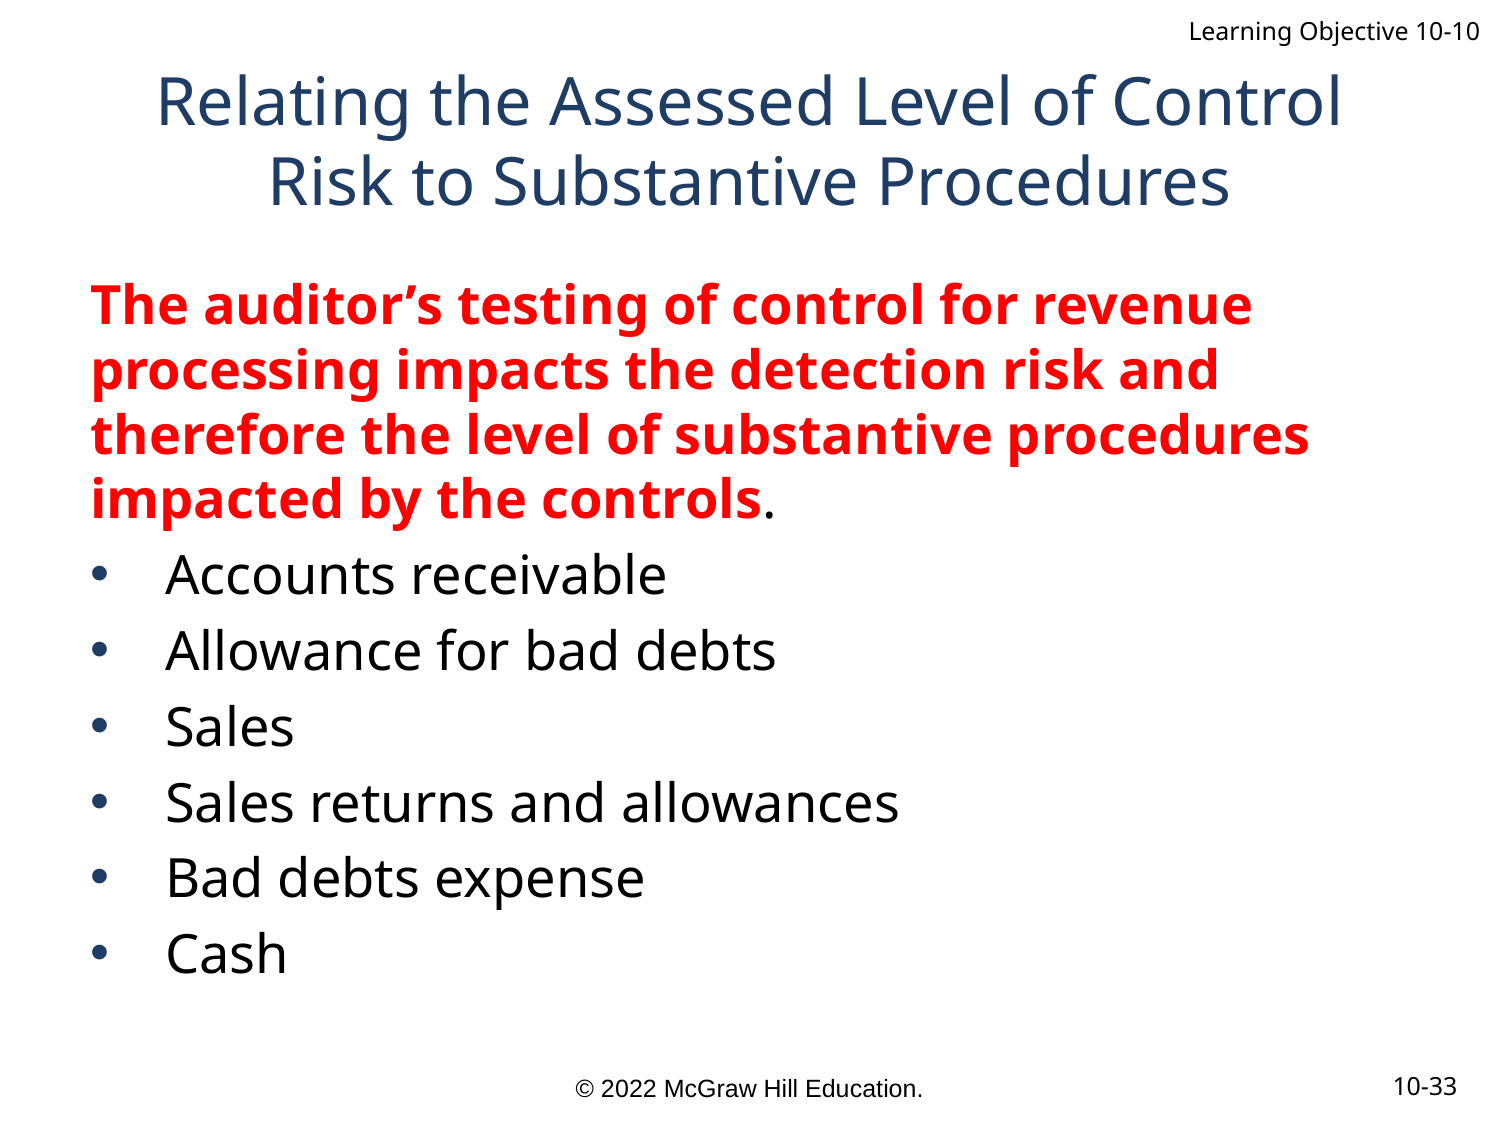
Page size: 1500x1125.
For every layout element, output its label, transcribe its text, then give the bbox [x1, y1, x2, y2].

title Relating the Assessed Level of Control Risk to Substantive Procedures [75, 45, 1425, 233]
list The auditor’s testing of control for revenue processing impacts the detection risk and therefore the level of substantive procedures impacted by the controls. Accounts receivable Allowance for bad debts Sales Sales returns and allowances Bad debts expense Cash [75, 262, 1425, 1050]
list Learning Objective 10-10 [908, 1, 1496, 60]
